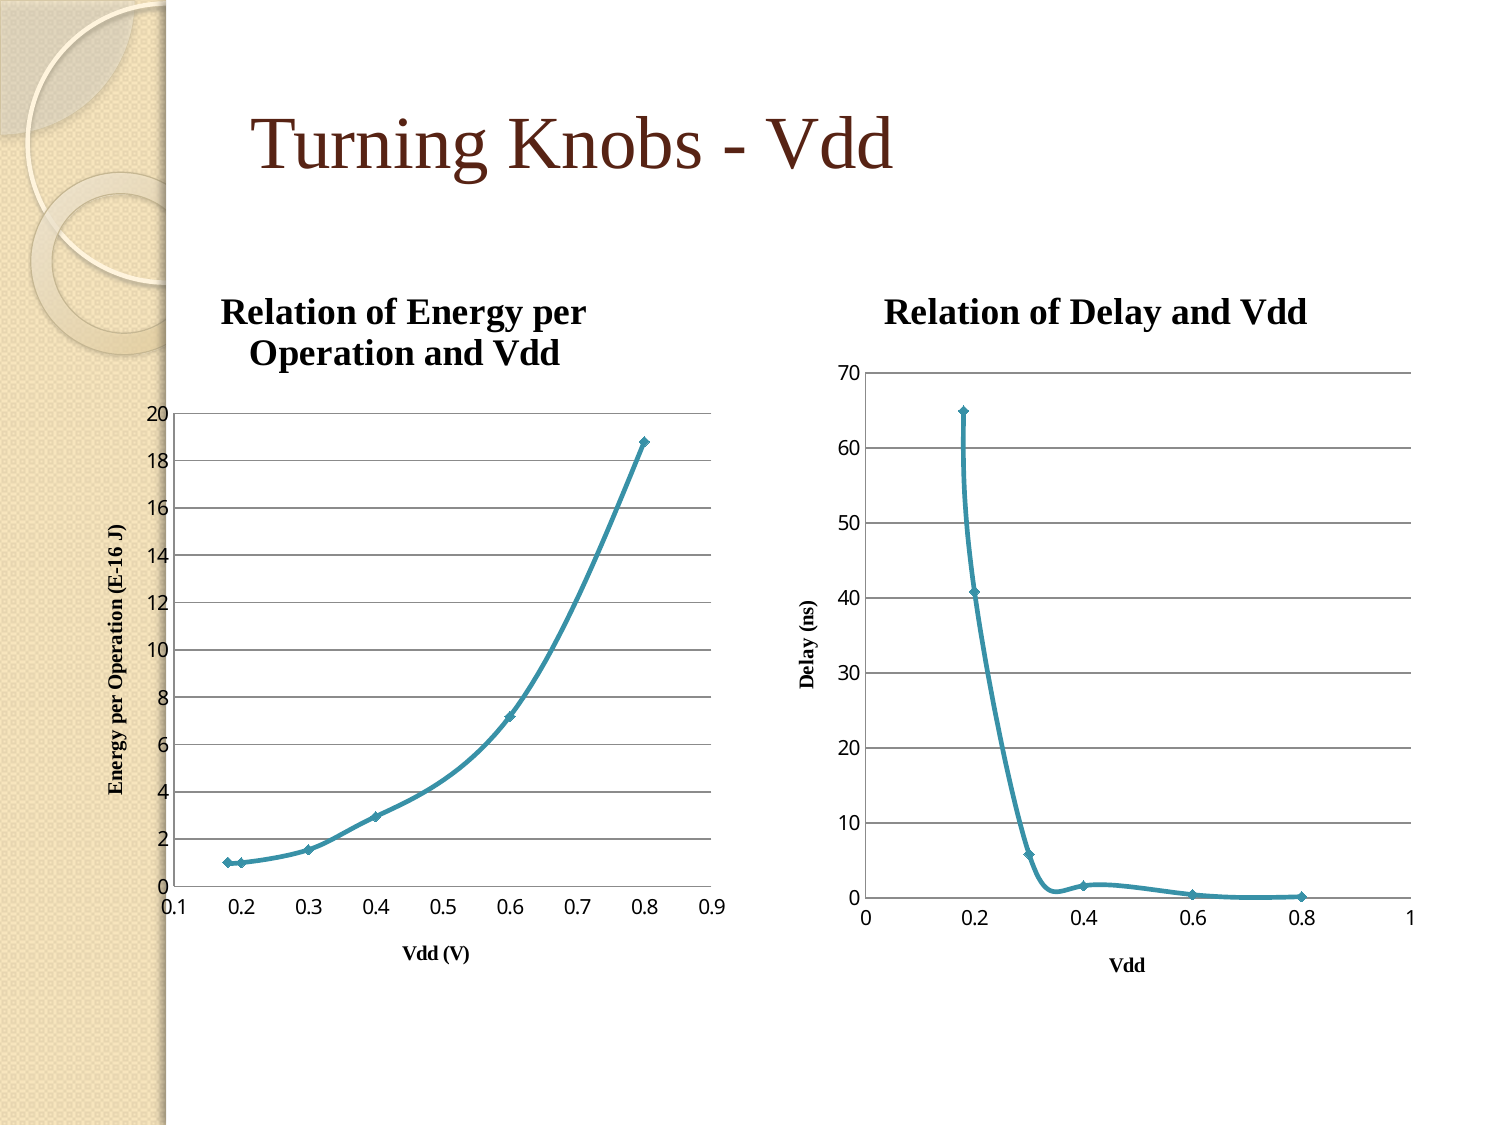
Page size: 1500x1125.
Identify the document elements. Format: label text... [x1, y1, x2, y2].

chart [70, 257, 739, 997]
title Turning Knobs - Vdd [235, 45, 1466, 233]
chart [761, 257, 1430, 1008]
